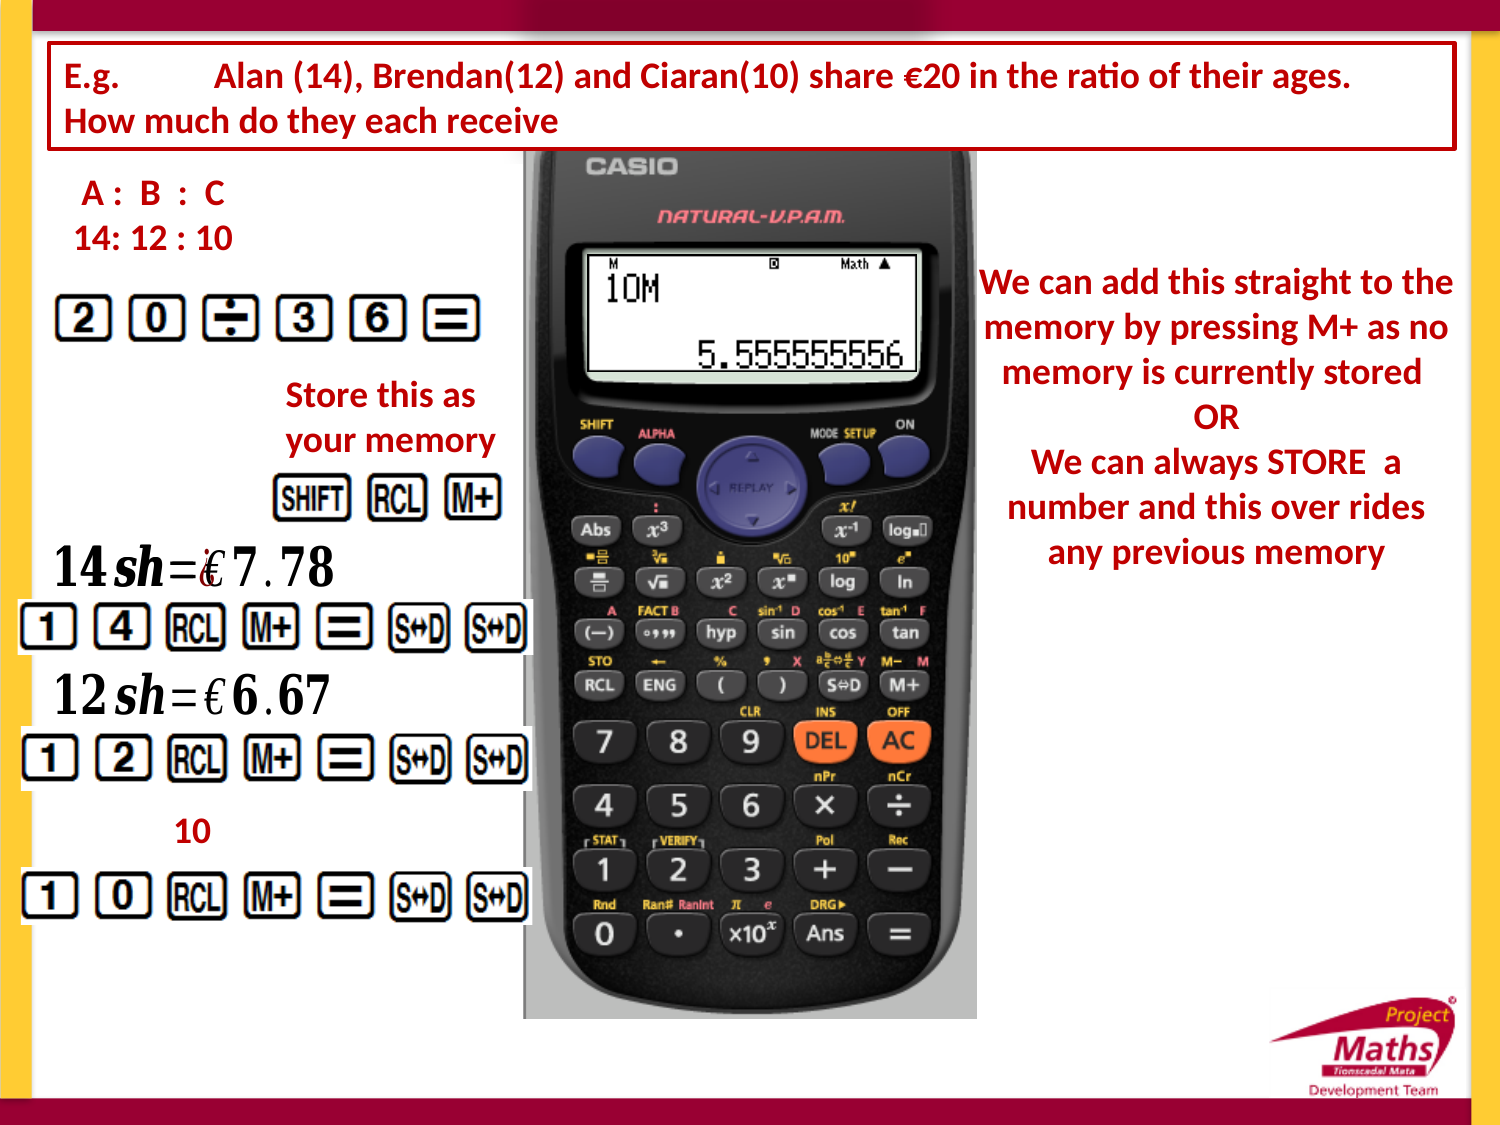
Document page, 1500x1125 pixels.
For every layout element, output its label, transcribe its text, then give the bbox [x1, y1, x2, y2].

picture [270, 466, 517, 530]
text_box Store this as your memory [269, 360, 562, 470]
text_box We can add this straight to the memory by pressing M+ as no memory is currently stored OR We can always STORE a number and this over rides any previous memory [961, 360, 1473, 470]
text_box E.g. Alan (14), Brendan(12) and Ciaran(10) share €20 in the ratio of their ages. How much do they each receive [47, 41, 1457, 151]
picture [46, 288, 501, 351]
picture [1269, 987, 1466, 1098]
picture [17, 151, 977, 1019]
